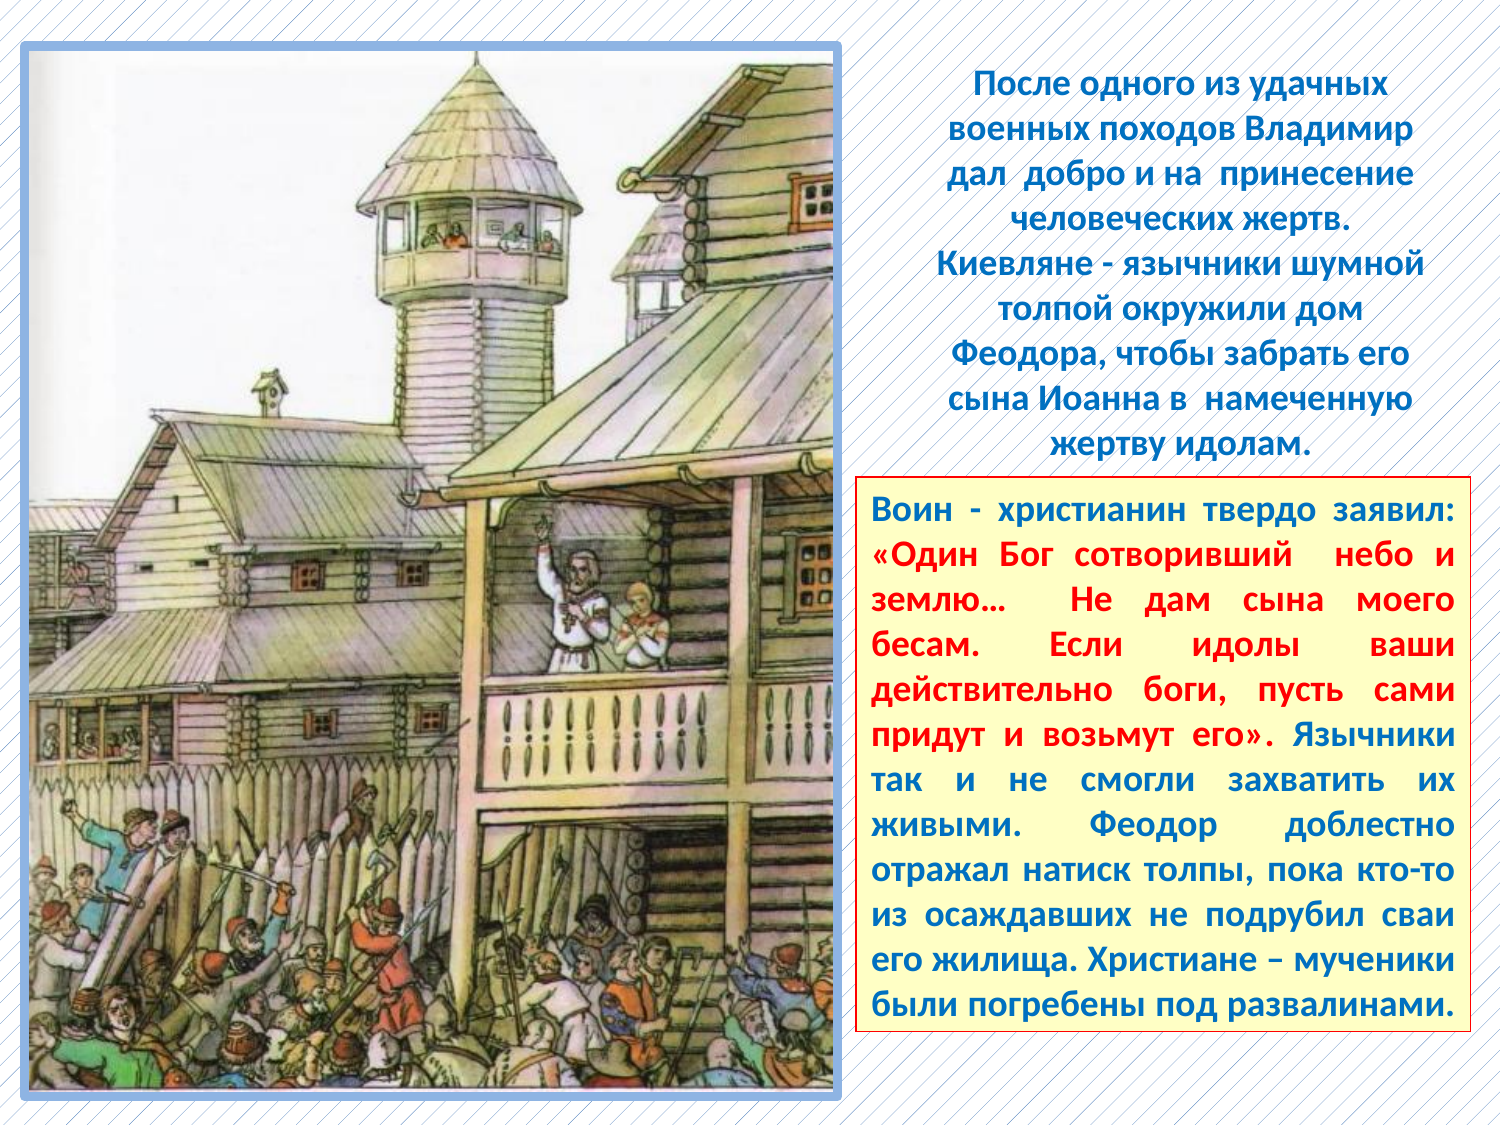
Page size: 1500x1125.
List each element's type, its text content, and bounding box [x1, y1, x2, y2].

text_box Воин - христианин твердо заявил: «Один Бог сотворивший небо и землю… Не дам сына моего бесам. Если идолы ваши действительно боги, пусть сами придут и возьмут его». Язычники так и не смогли захватить их живыми. Феодор доблестно отражал натиск толпы, пока кто-то из осаждавших не подрубил сваи его жилища. Христиане – мученики были погребены под развалинами. [856, 476, 1471, 1032]
picture [29, 50, 833, 1092]
text_box После одного из удачных военных походов Владимир дал добро и на принесение человеческих жертв. Киевляне - язычники шумной толпой окружили дом Феодора, чтобы забрать его сына Иоанна в намеченную жертву идолам. [915, 50, 1447, 471]
